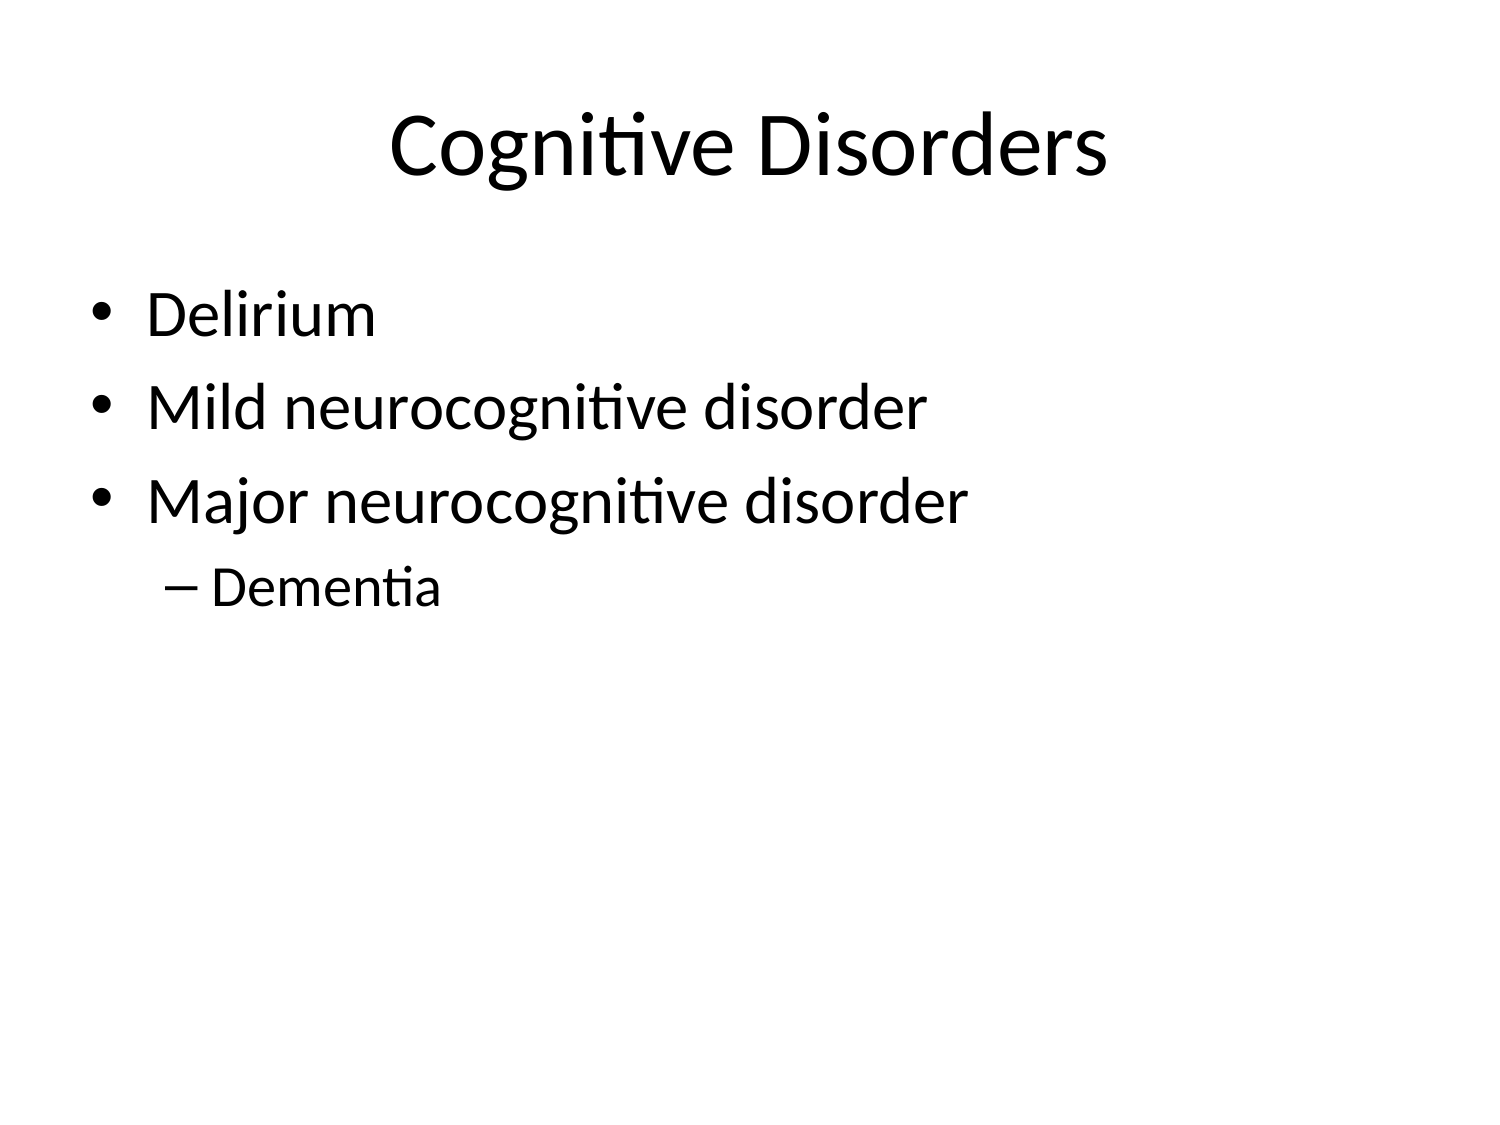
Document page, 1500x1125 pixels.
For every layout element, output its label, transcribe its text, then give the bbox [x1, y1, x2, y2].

title Cognitive Disorders [75, 45, 1425, 233]
list Delirium Mild neurocognitive disorder Major neurocognitive disorder Dementia [75, 262, 1425, 1005]
